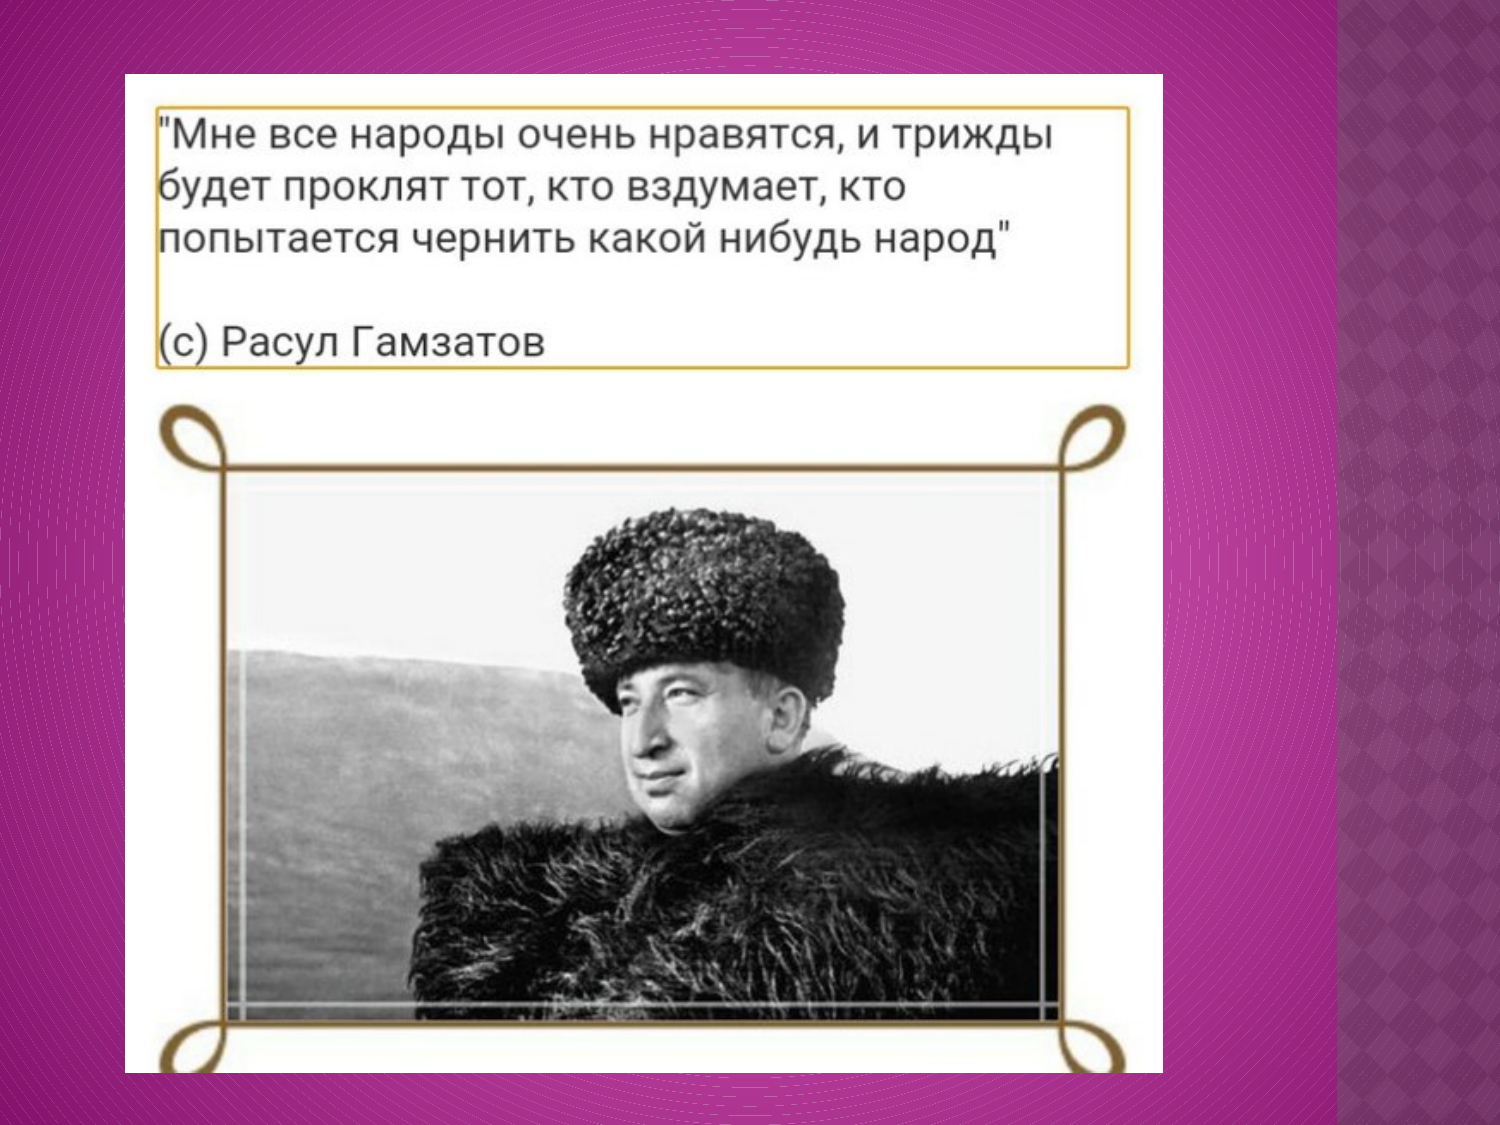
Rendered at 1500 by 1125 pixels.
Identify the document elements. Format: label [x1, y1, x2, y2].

picture [124, 74, 1163, 1074]
